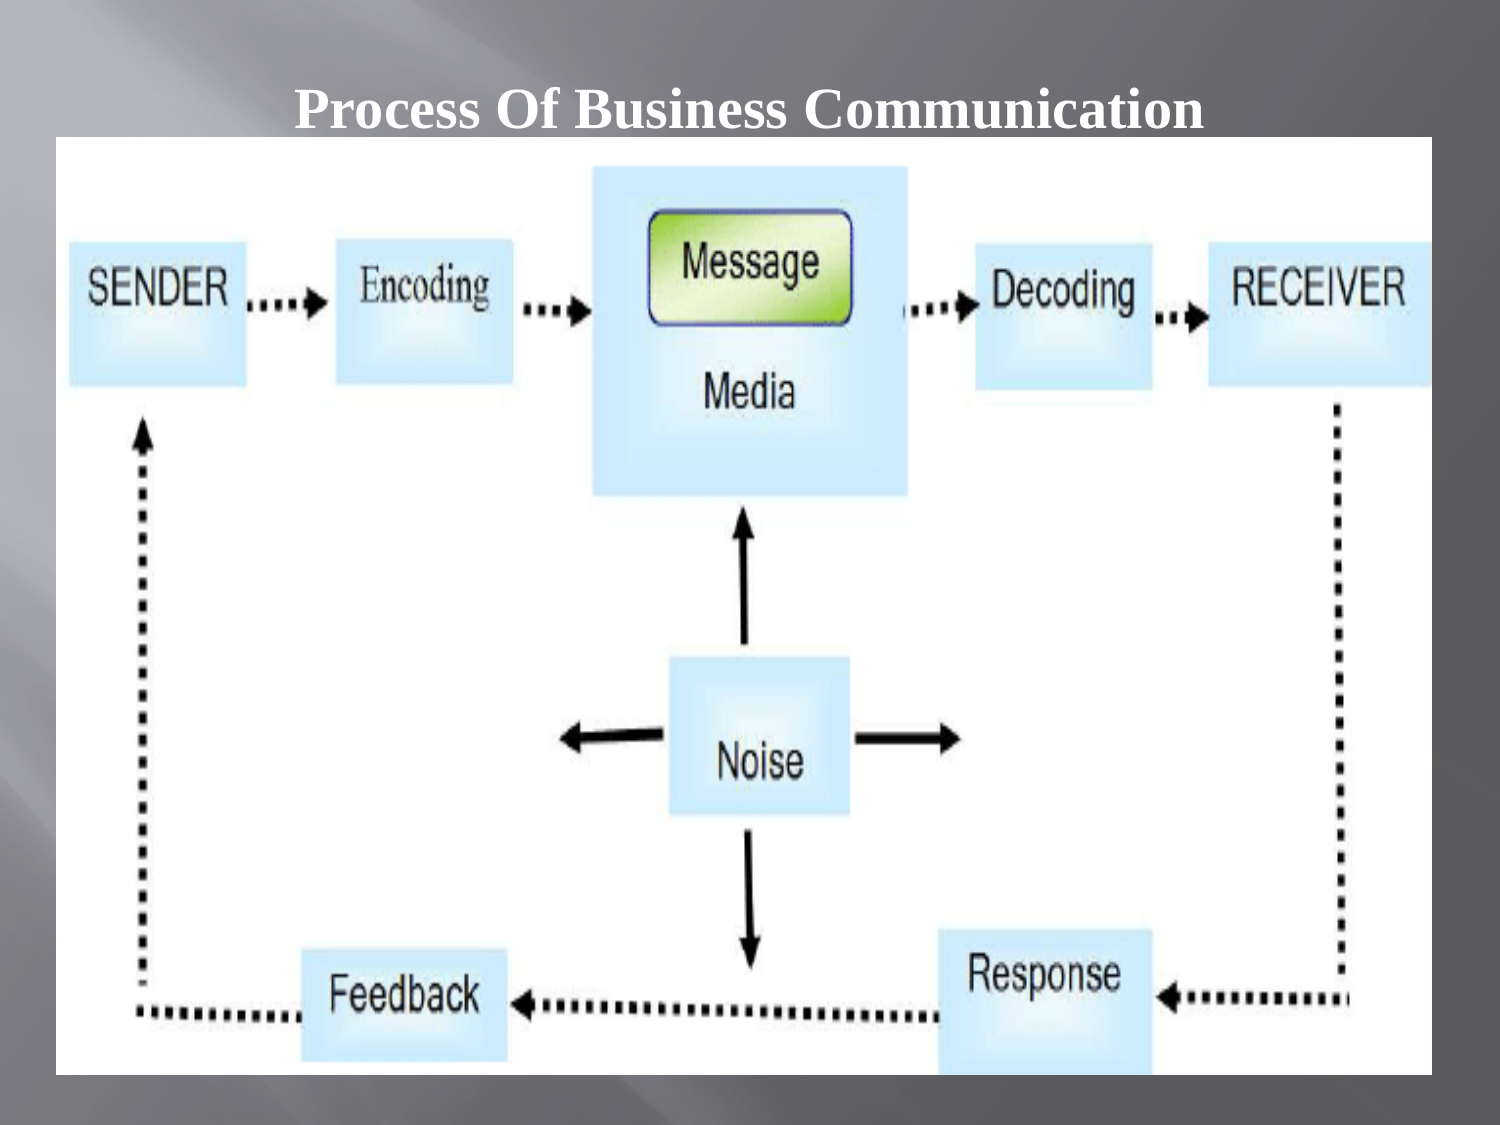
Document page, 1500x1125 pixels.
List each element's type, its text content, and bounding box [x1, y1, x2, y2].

picture [56, 137, 1432, 1076]
text_box Process Of Business Communication [99, 62, 1400, 137]
